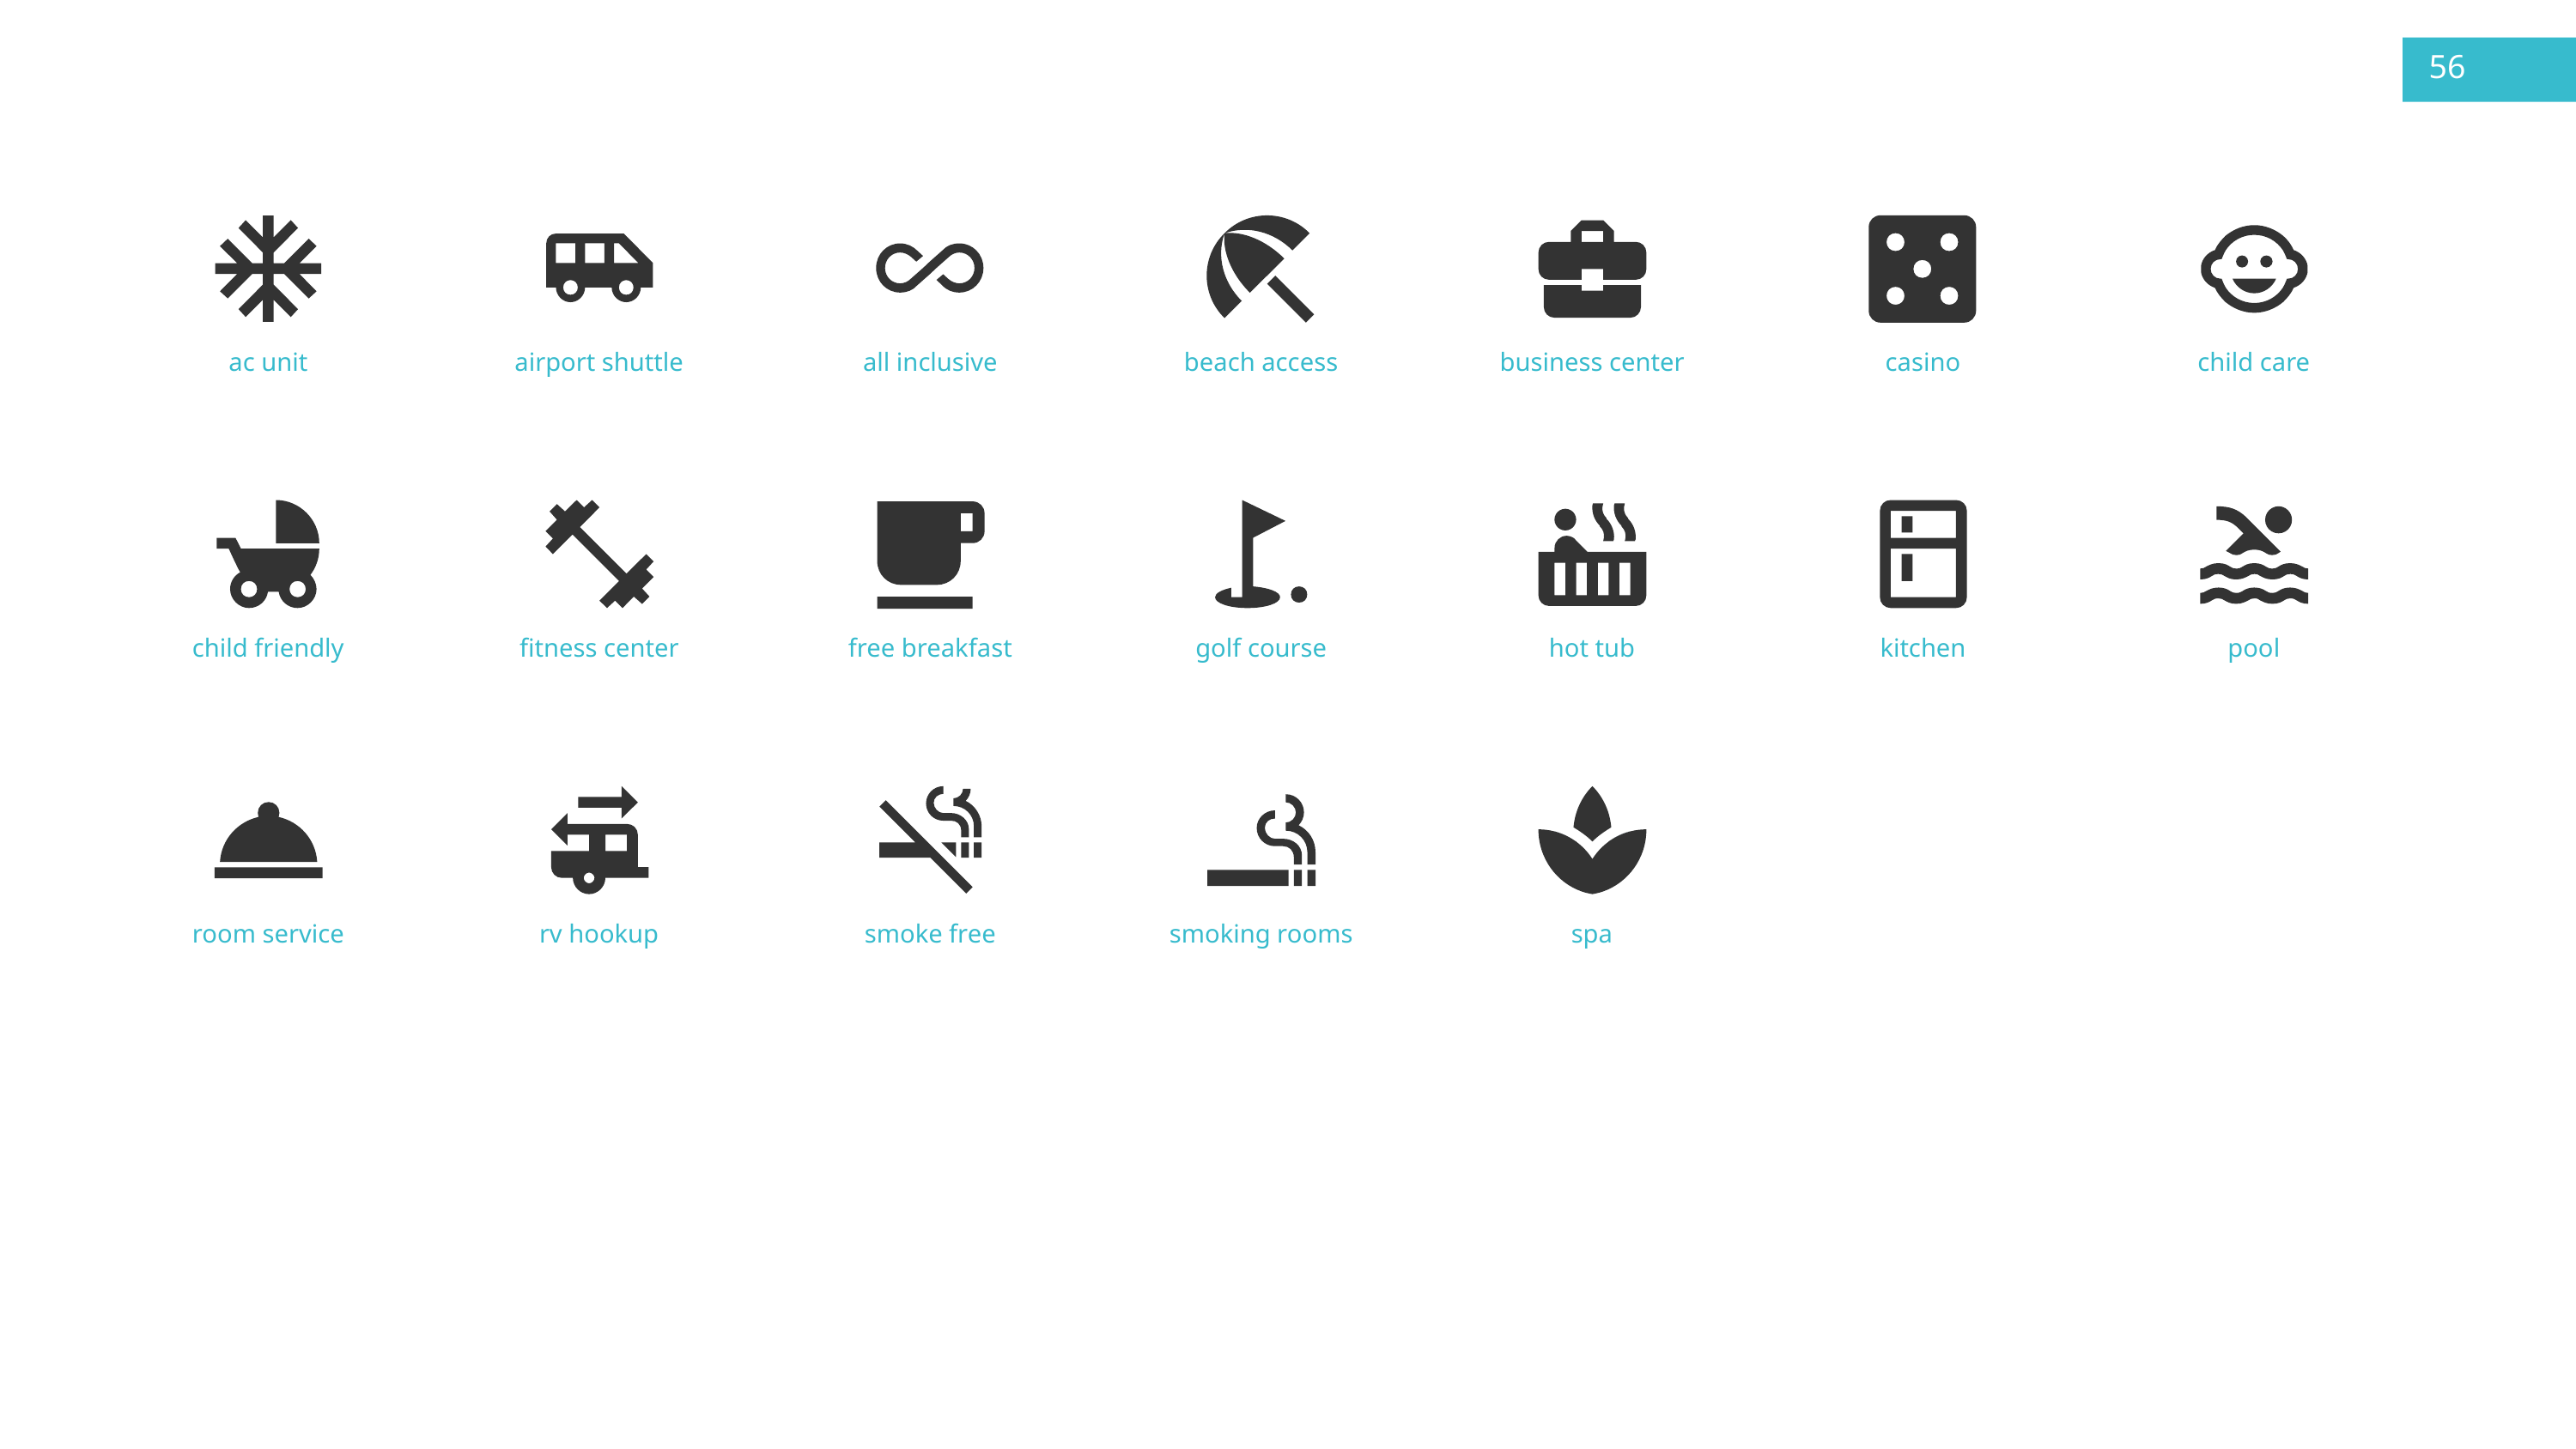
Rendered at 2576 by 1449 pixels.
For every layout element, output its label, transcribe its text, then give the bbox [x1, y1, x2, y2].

text_box golf course [1082, 626, 1413, 669]
text_box smoking rooms [1082, 912, 1413, 955]
text_box [1880, 500, 1967, 609]
text_box pool [2075, 626, 2433, 669]
text_box [1868, 215, 1977, 323]
text_box airport shuttle [420, 339, 750, 383]
text_box [974, 842, 982, 858]
text_box [1592, 503, 1614, 542]
text_box [877, 597, 973, 609]
text_box [2236, 255, 2249, 268]
text_box [1538, 829, 1647, 894]
text_box [2264, 506, 2293, 534]
text_box [1215, 500, 1286, 609]
text_box rv hookup [420, 912, 750, 955]
text_box [1206, 215, 1310, 318]
text_box [1207, 870, 1289, 887]
text_box [578, 785, 638, 819]
text_box kitchen [1744, 626, 2075, 669]
text_box [1285, 794, 1316, 865]
text_box [2200, 587, 2309, 604]
text_box [276, 500, 319, 543]
text_box [879, 800, 973, 894]
text_box [877, 501, 985, 585]
text_box [953, 788, 982, 838]
text_box [2260, 255, 2273, 268]
text_box [1538, 536, 1647, 606]
text_box [550, 813, 649, 894]
text_box beach access [1082, 339, 1413, 383]
text_box [2200, 563, 2309, 580]
text_box [216, 537, 319, 609]
text_box [220, 802, 318, 863]
text_box [1538, 220, 1647, 280]
text_box fitness center [420, 626, 750, 669]
text_box business center [1413, 339, 1744, 383]
text_box hot tub [1413, 626, 1744, 669]
text_box [1256, 810, 1303, 865]
text_box [1291, 586, 1308, 603]
text_box spa [1413, 912, 1771, 955]
slide_number 56 [2415, 35, 2502, 100]
text_box free breakfast [750, 626, 1082, 669]
text_box smoke free [750, 912, 1082, 955]
text_box [546, 233, 653, 303]
text_box [2201, 225, 2308, 313]
text_box [545, 500, 654, 609]
text_box child care [2075, 339, 2433, 383]
text_box [926, 785, 969, 838]
text_box [1543, 285, 1642, 318]
text_box [1293, 870, 1303, 887]
text_box ac unit [89, 339, 420, 383]
text_box [1267, 276, 1315, 323]
text_box child friendly [89, 626, 420, 669]
text_box casino [1744, 339, 2075, 383]
text_box [1613, 503, 1636, 542]
text_box [876, 243, 984, 293]
text_box [2216, 506, 2281, 555]
text_box room service [89, 912, 420, 955]
text_box [1554, 508, 1577, 530]
text_box [1573, 785, 1612, 842]
text_box [215, 215, 322, 322]
text_box all inclusive [750, 339, 1082, 383]
text_box [1307, 870, 1316, 887]
text_box [214, 867, 323, 879]
